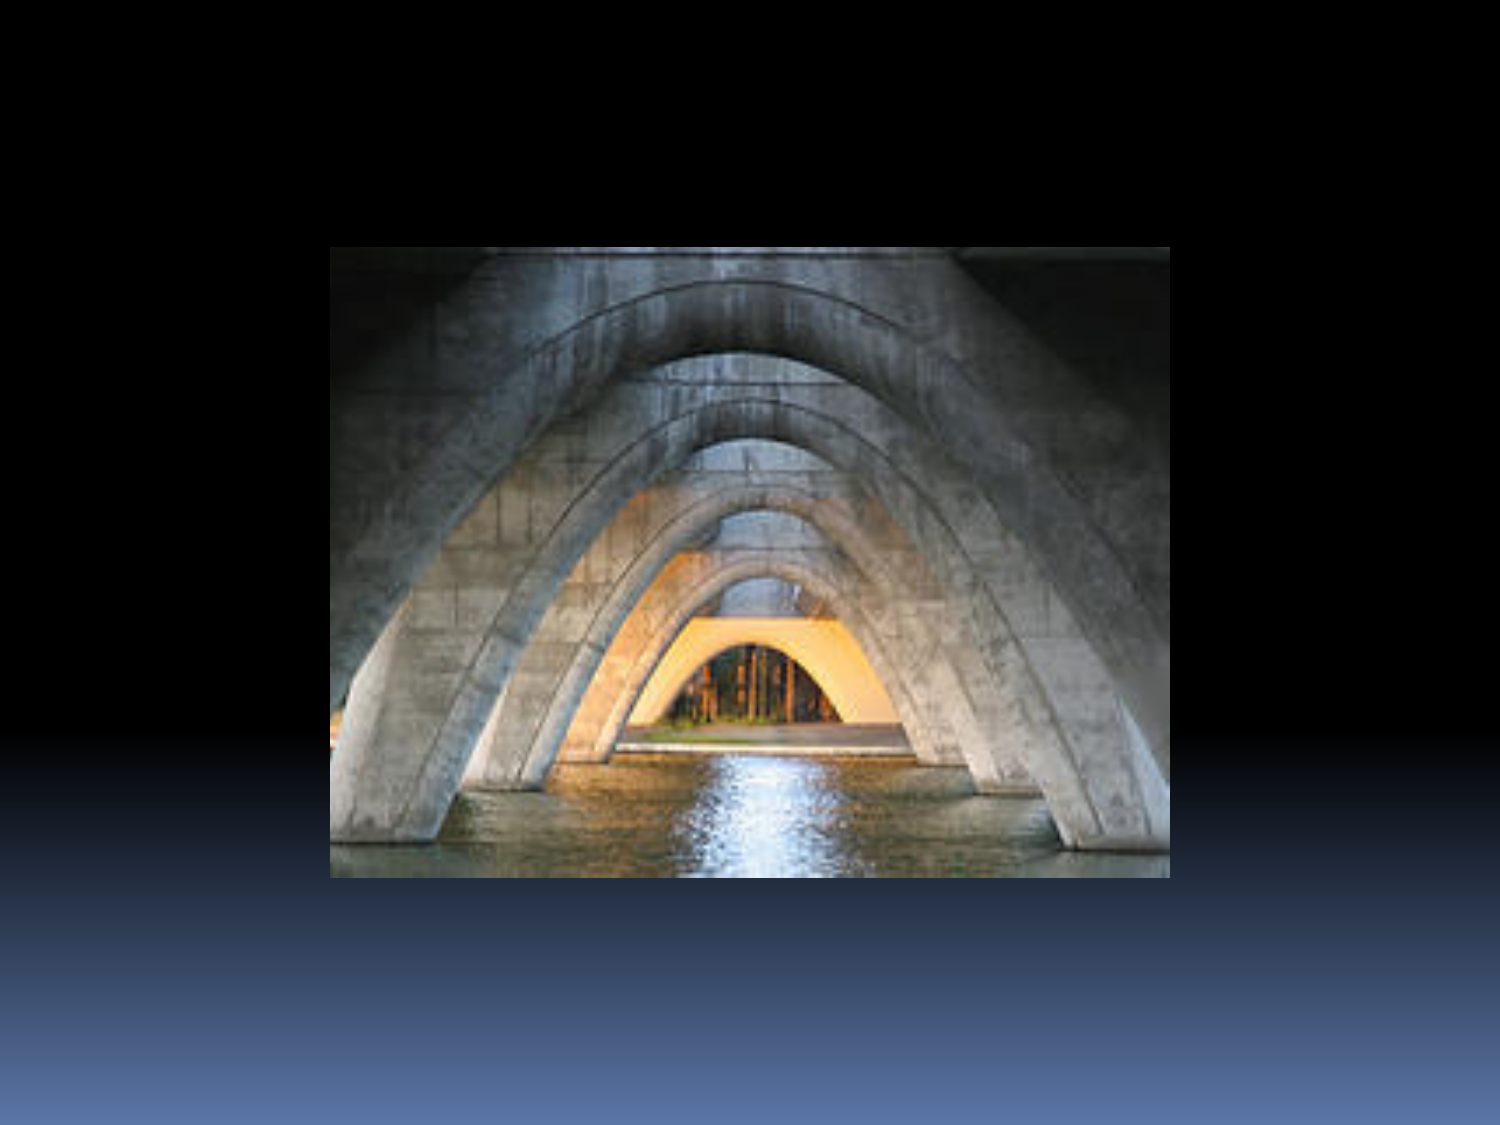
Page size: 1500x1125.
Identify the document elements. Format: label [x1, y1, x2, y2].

picture [329, 246, 1171, 878]
